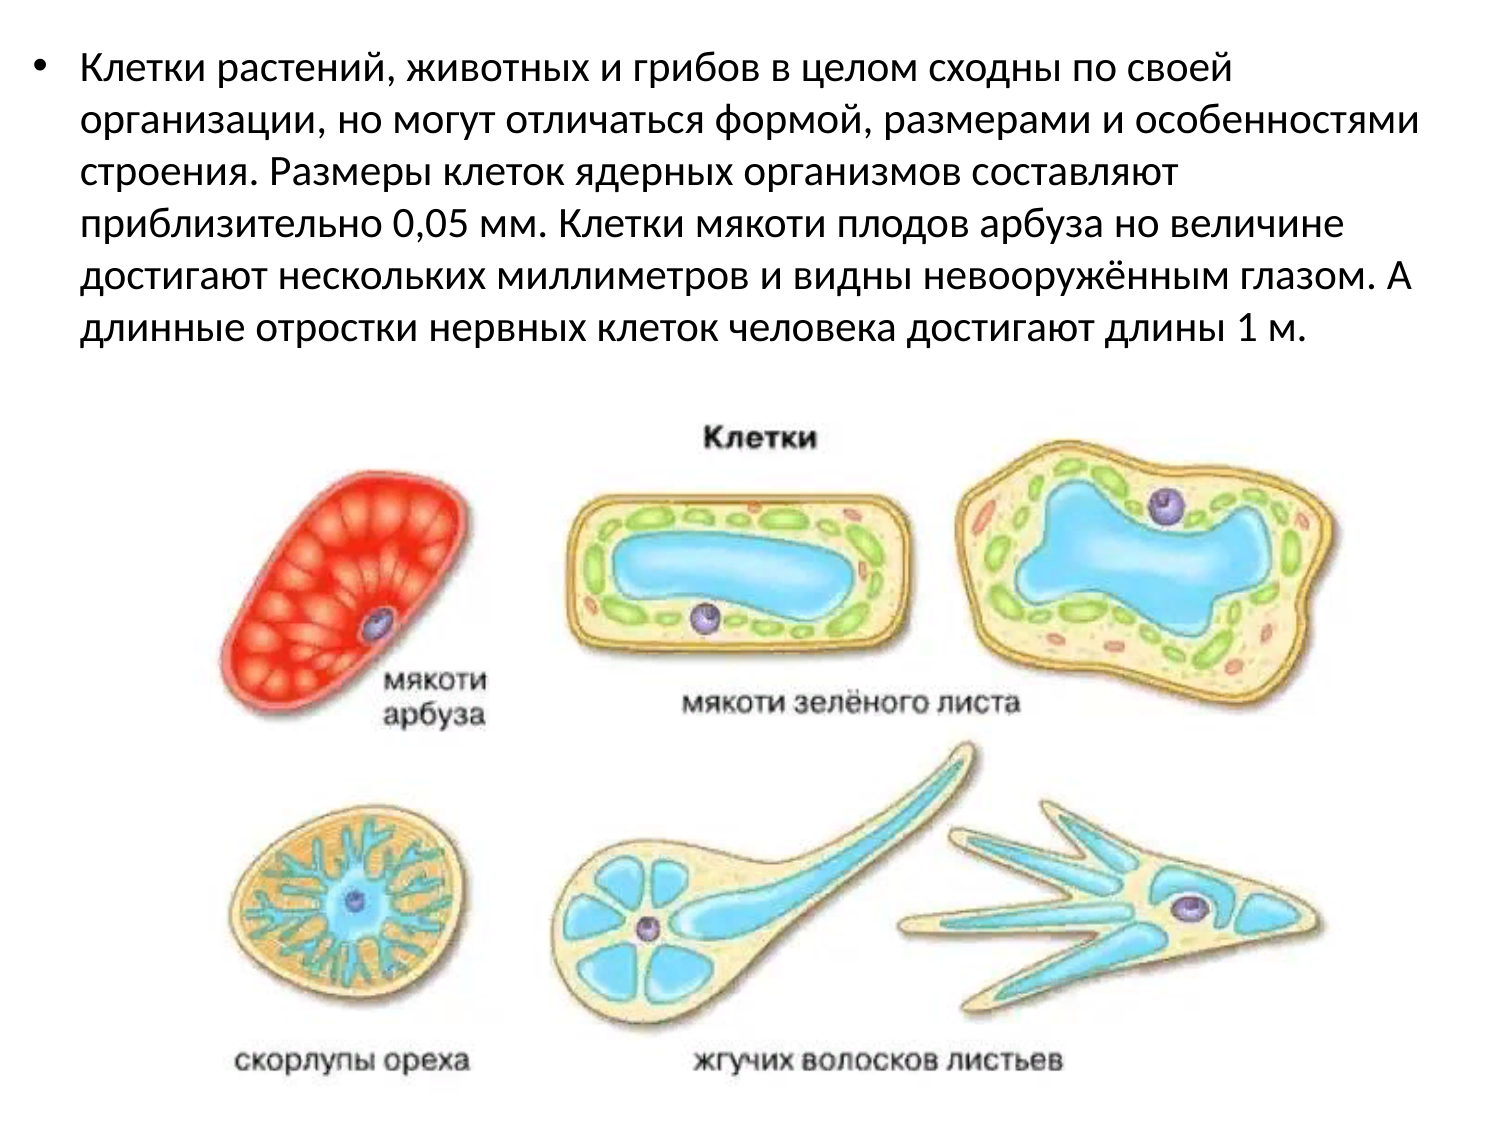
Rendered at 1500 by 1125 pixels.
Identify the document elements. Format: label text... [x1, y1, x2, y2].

picture [135, 408, 1365, 1095]
list Клетки растений, животных и грибов в целом сходны по своей организации, но могут отличаться формой, размерами и особенностями строения. Размеры клеток ядерных организмов составляют приблизительно 0,05 мм. Клетки мякоти плодов арбуза но величине достигают нескольких миллиметров и видны невооружённым глазом. А длинные отростки нервных клеток человека достигают длины 1 м. [17, 30, 1471, 398]
